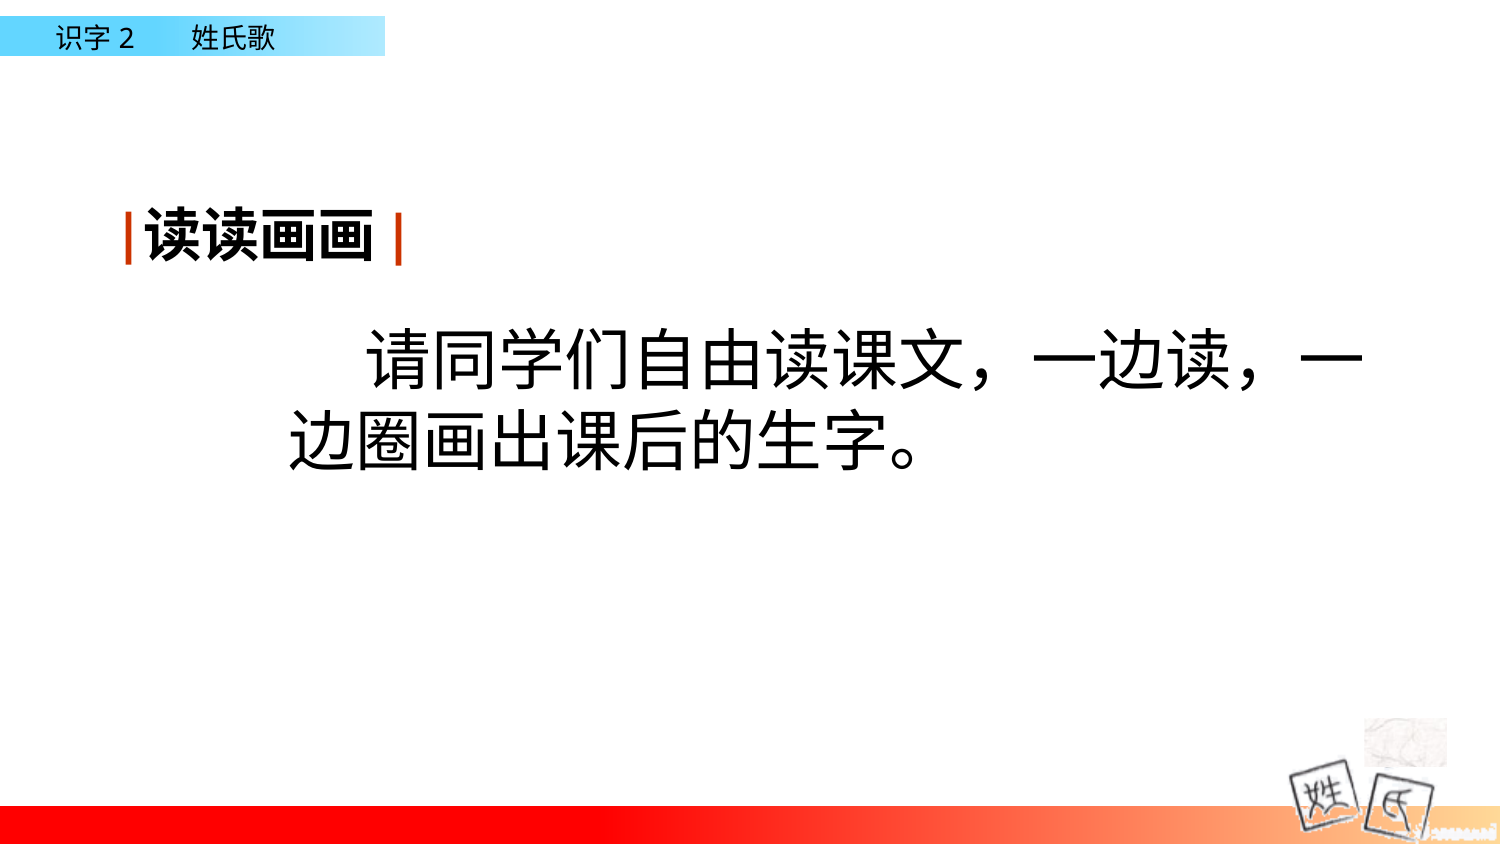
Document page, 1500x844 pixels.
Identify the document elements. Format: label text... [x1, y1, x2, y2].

text_box [1166, 806, 1170, 843]
text_box 全包围 结构 [990, 806, 994, 843]
picture [1232, 718, 1500, 844]
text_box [125, 191, 408, 275]
text_box 请同学们自由读课文，一边读，一边圈画出课后的生字。 [273, 310, 1427, 486]
